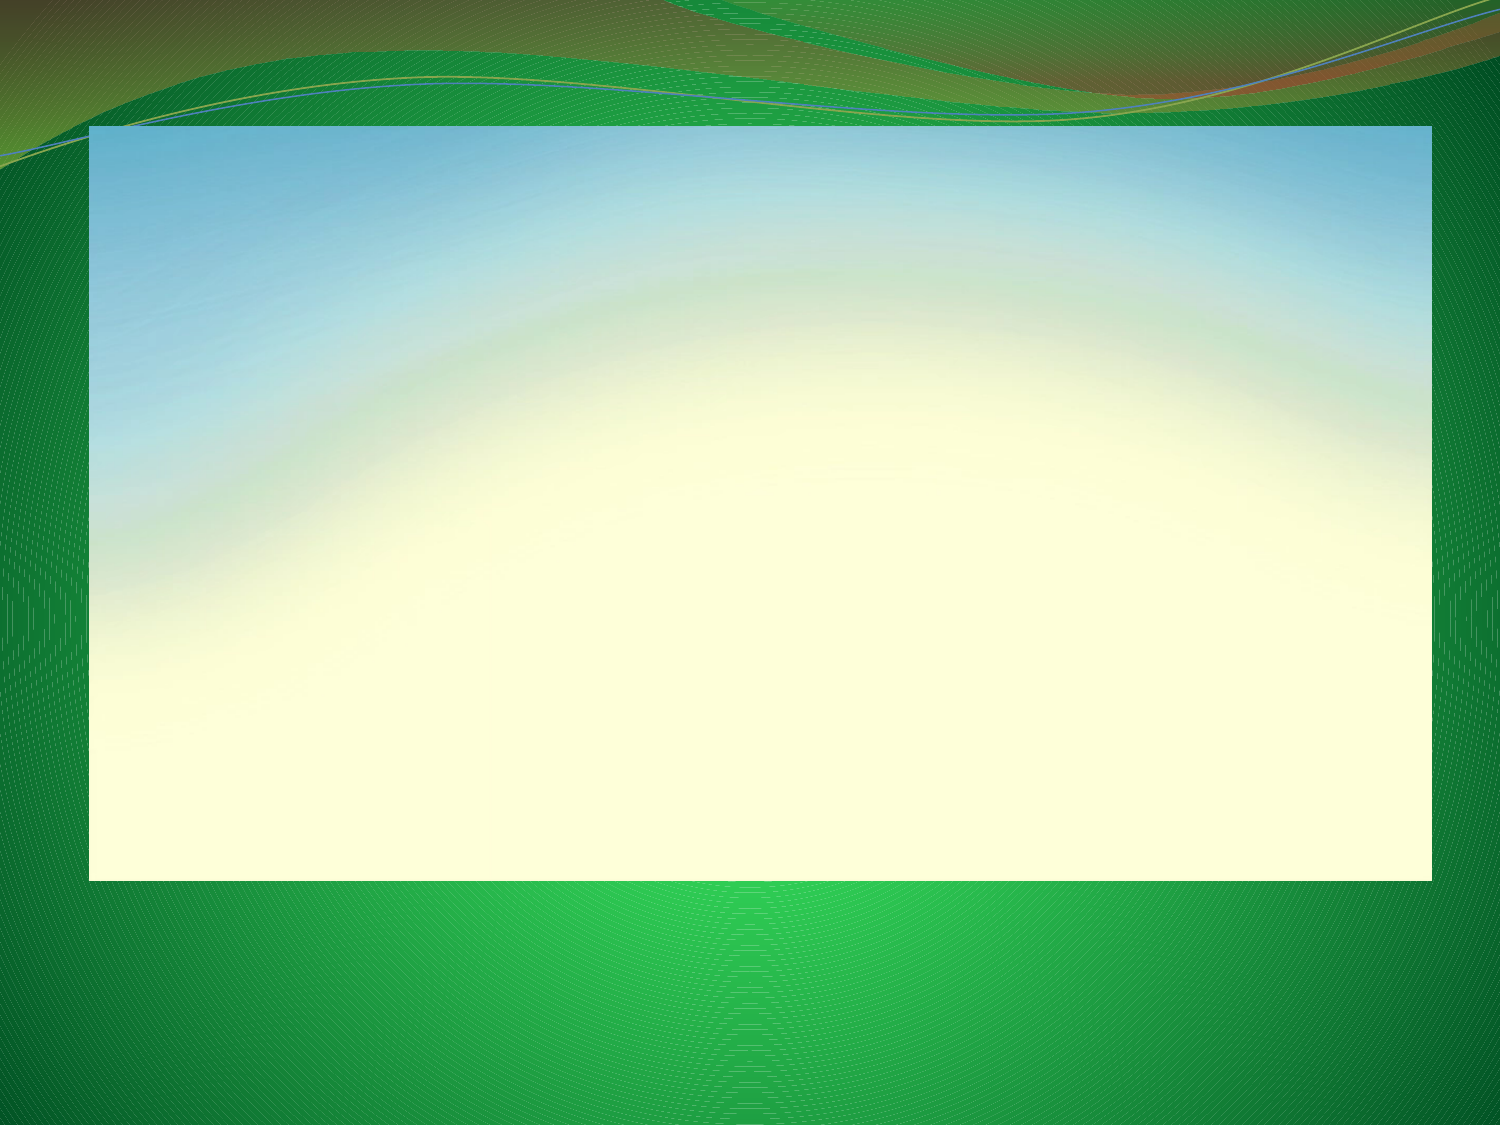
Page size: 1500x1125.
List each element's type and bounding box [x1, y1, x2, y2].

text_box [88, 125, 1433, 882]
